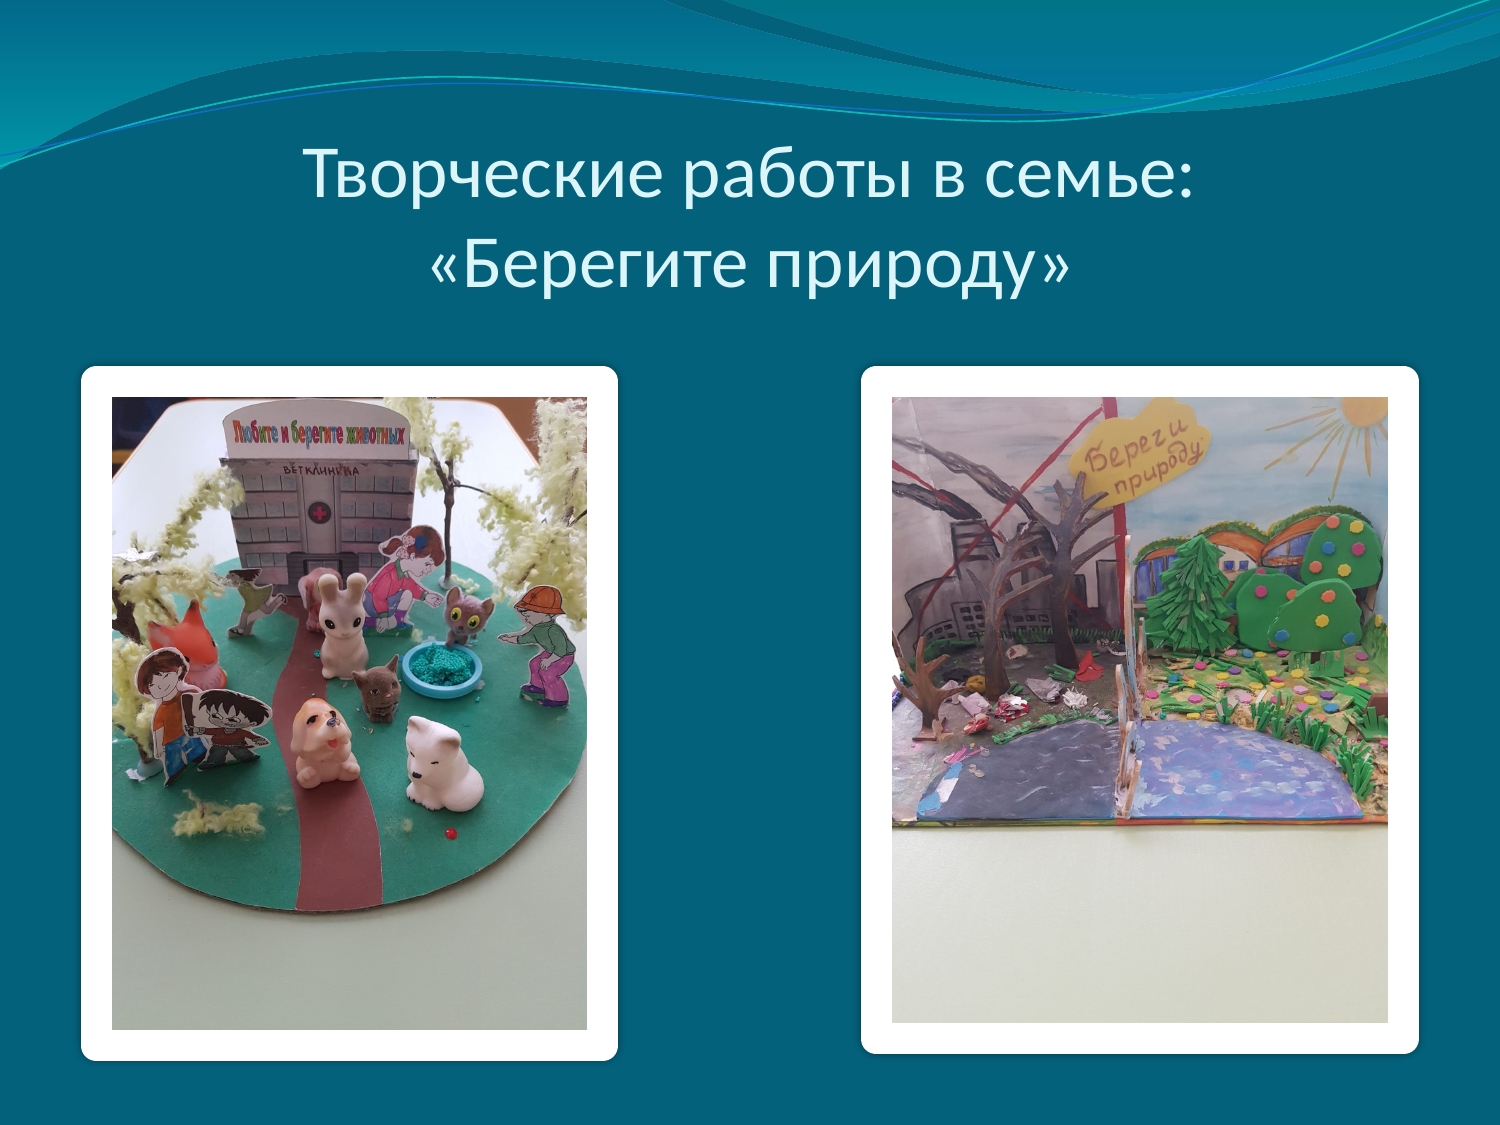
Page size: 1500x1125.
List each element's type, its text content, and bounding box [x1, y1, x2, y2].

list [891, 396, 1389, 1024]
title Творческие работы в семье: «Берегите природу» [75, 115, 1425, 303]
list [111, 396, 588, 1031]
